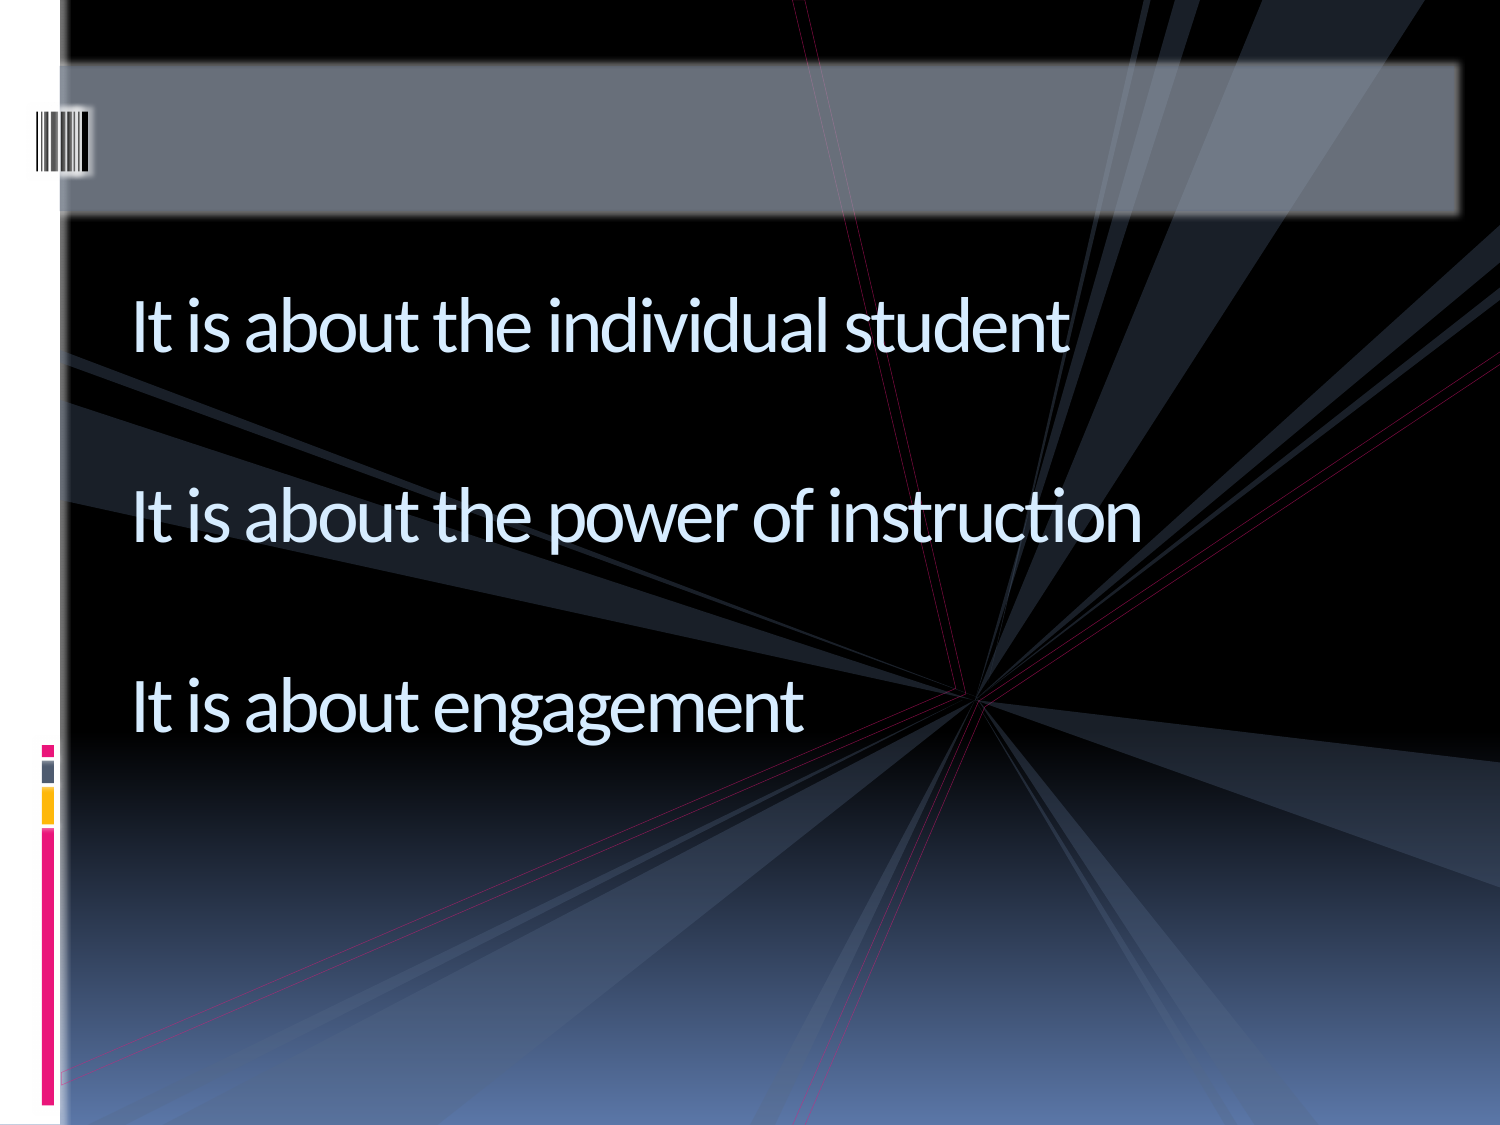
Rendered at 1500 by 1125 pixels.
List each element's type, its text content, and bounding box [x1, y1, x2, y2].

title It is about the individual student It is about the power of instruction It is about engagement [115, 262, 1454, 854]
